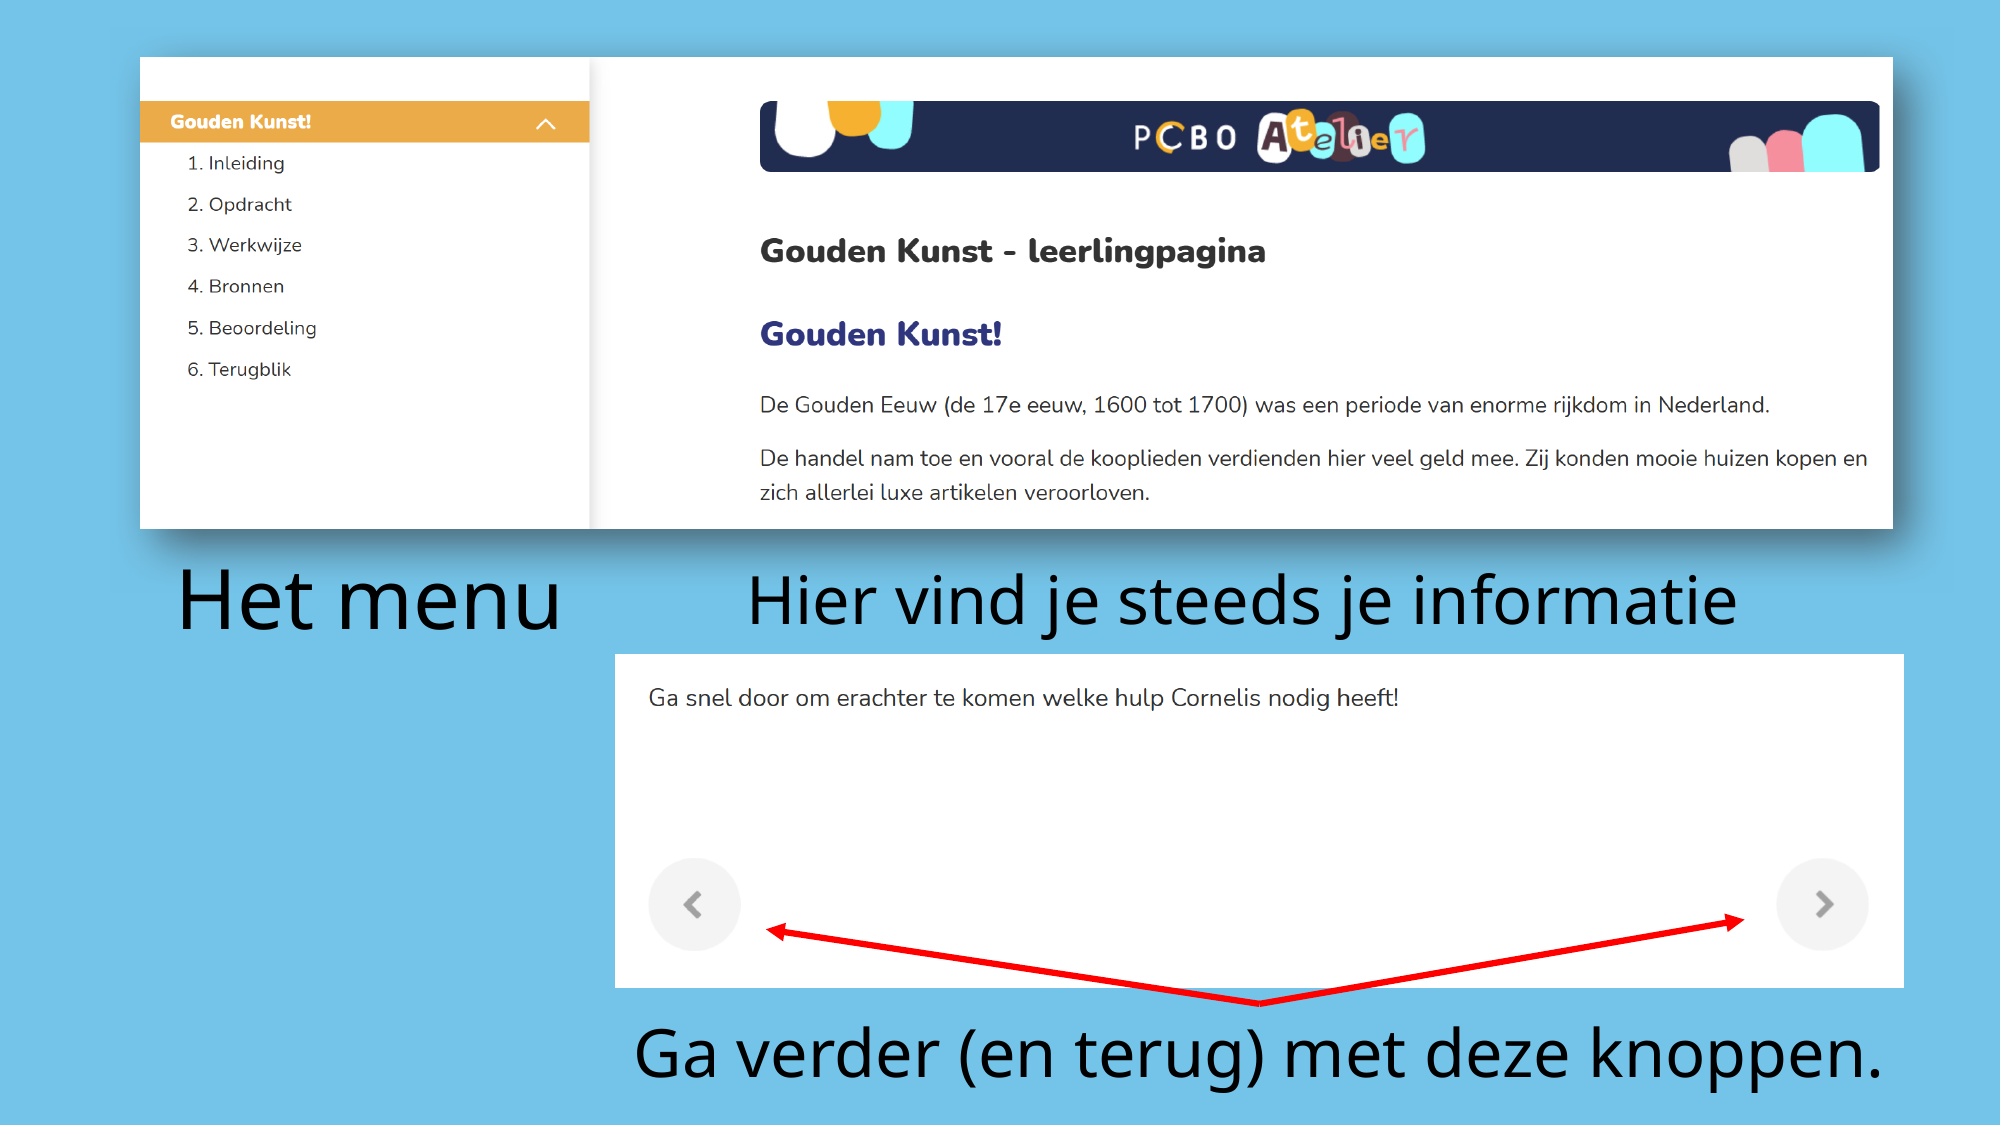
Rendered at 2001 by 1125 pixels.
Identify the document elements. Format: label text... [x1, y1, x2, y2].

picture [139, 56, 1893, 529]
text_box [765, 928, 1258, 1005]
text_box Ga verder (en terug) met deze knoppen. [618, 1003, 1901, 1099]
picture [615, 654, 1904, 989]
text_box Hier vind je steeds je informatie [731, 550, 1756, 646]
text_box Het menu [160, 538, 601, 654]
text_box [1258, 919, 1746, 1005]
